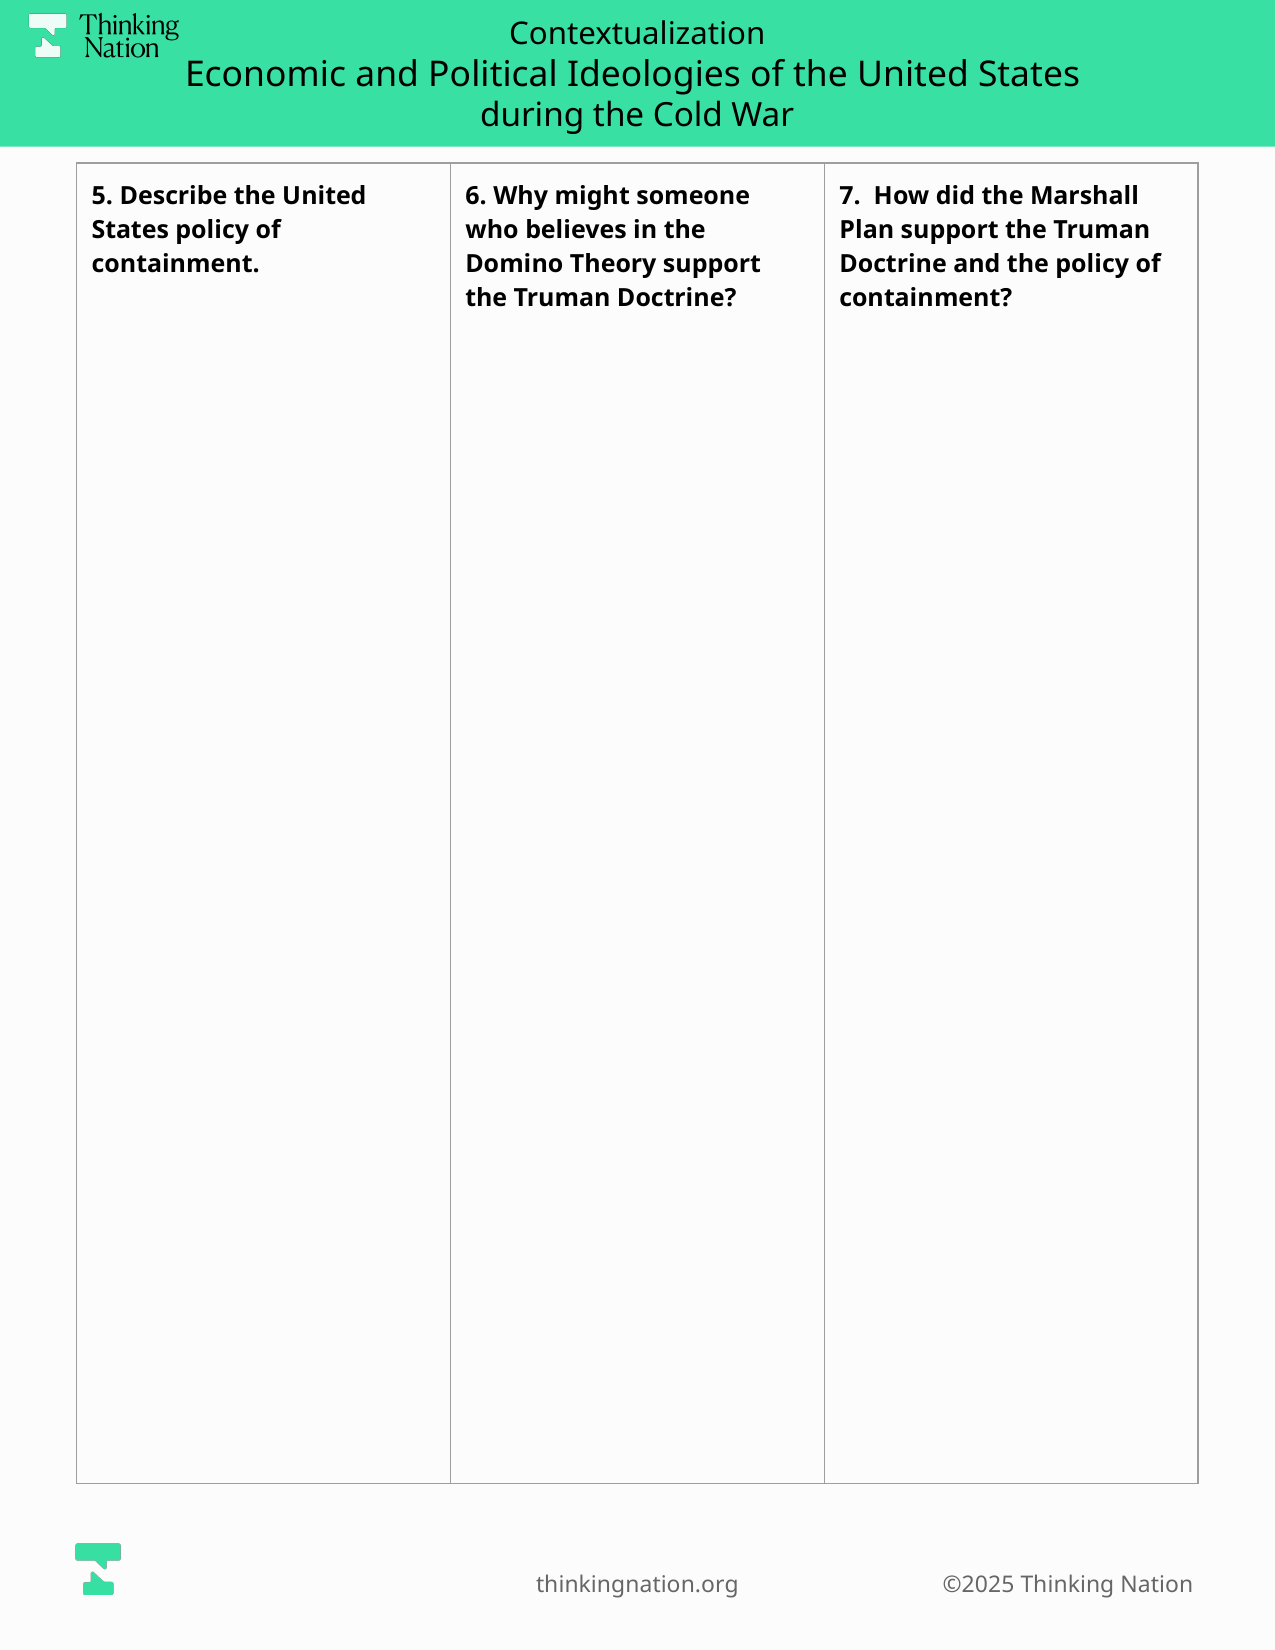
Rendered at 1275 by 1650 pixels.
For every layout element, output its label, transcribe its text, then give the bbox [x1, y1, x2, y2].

table_header 7. How did the Marshall Plan support the Truman Doctrine and the policy of containment? [825, 164, 1197, 1483]
picture [62, 1533, 134, 1605]
table_header 5. Describe the United States policy of containment. [77, 164, 450, 1483]
picture [12, 0, 184, 71]
text_box thinkingnation.org [486, 1553, 789, 1605]
text_box ©2025 Thinking Nation [907, 1553, 1210, 1605]
table_header 6. Why might someone who believes in the Domino Theory support the Truman Doctrine? [451, 164, 824, 1483]
text_box Contextualization Economic and Political Ideologies of the United States during the Cold War [0, 0, 1275, 147]
